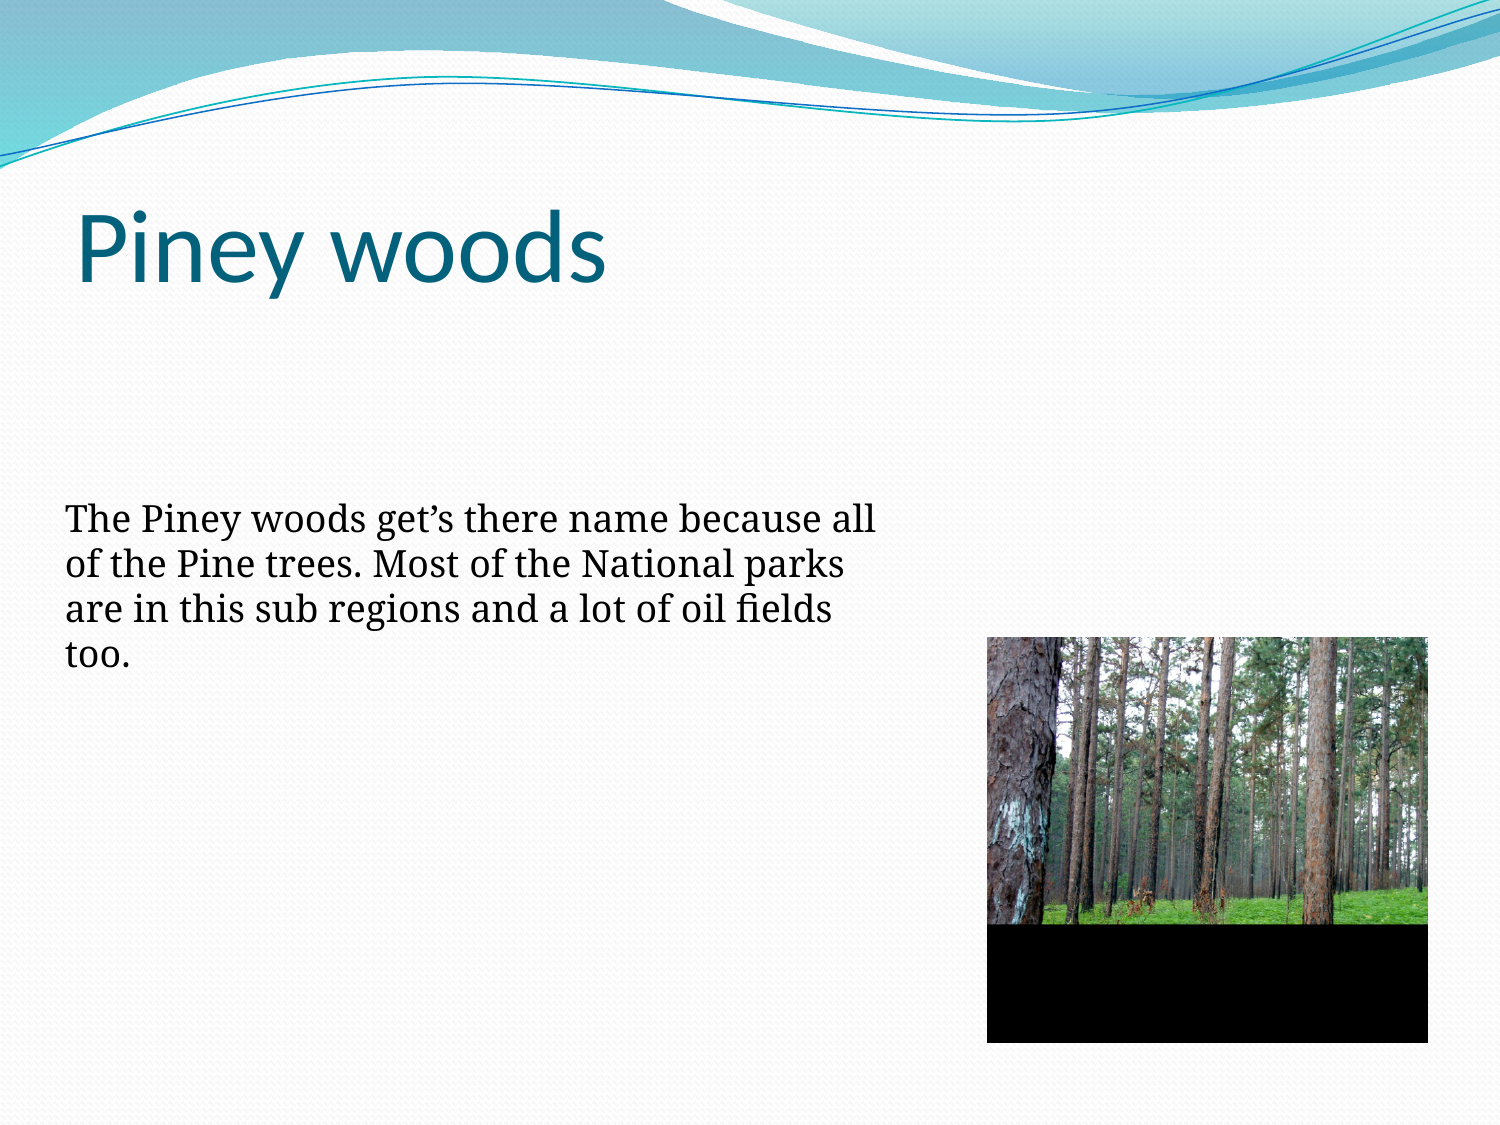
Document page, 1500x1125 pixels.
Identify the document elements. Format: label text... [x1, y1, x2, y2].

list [987, 637, 1428, 1043]
text_box The Piney woods get’s there name because all of the Pine trees. Most of the National parks are in this sub regions and a lot of oil fields too. [50, 487, 900, 683]
title Piney woods [75, 115, 1425, 303]
